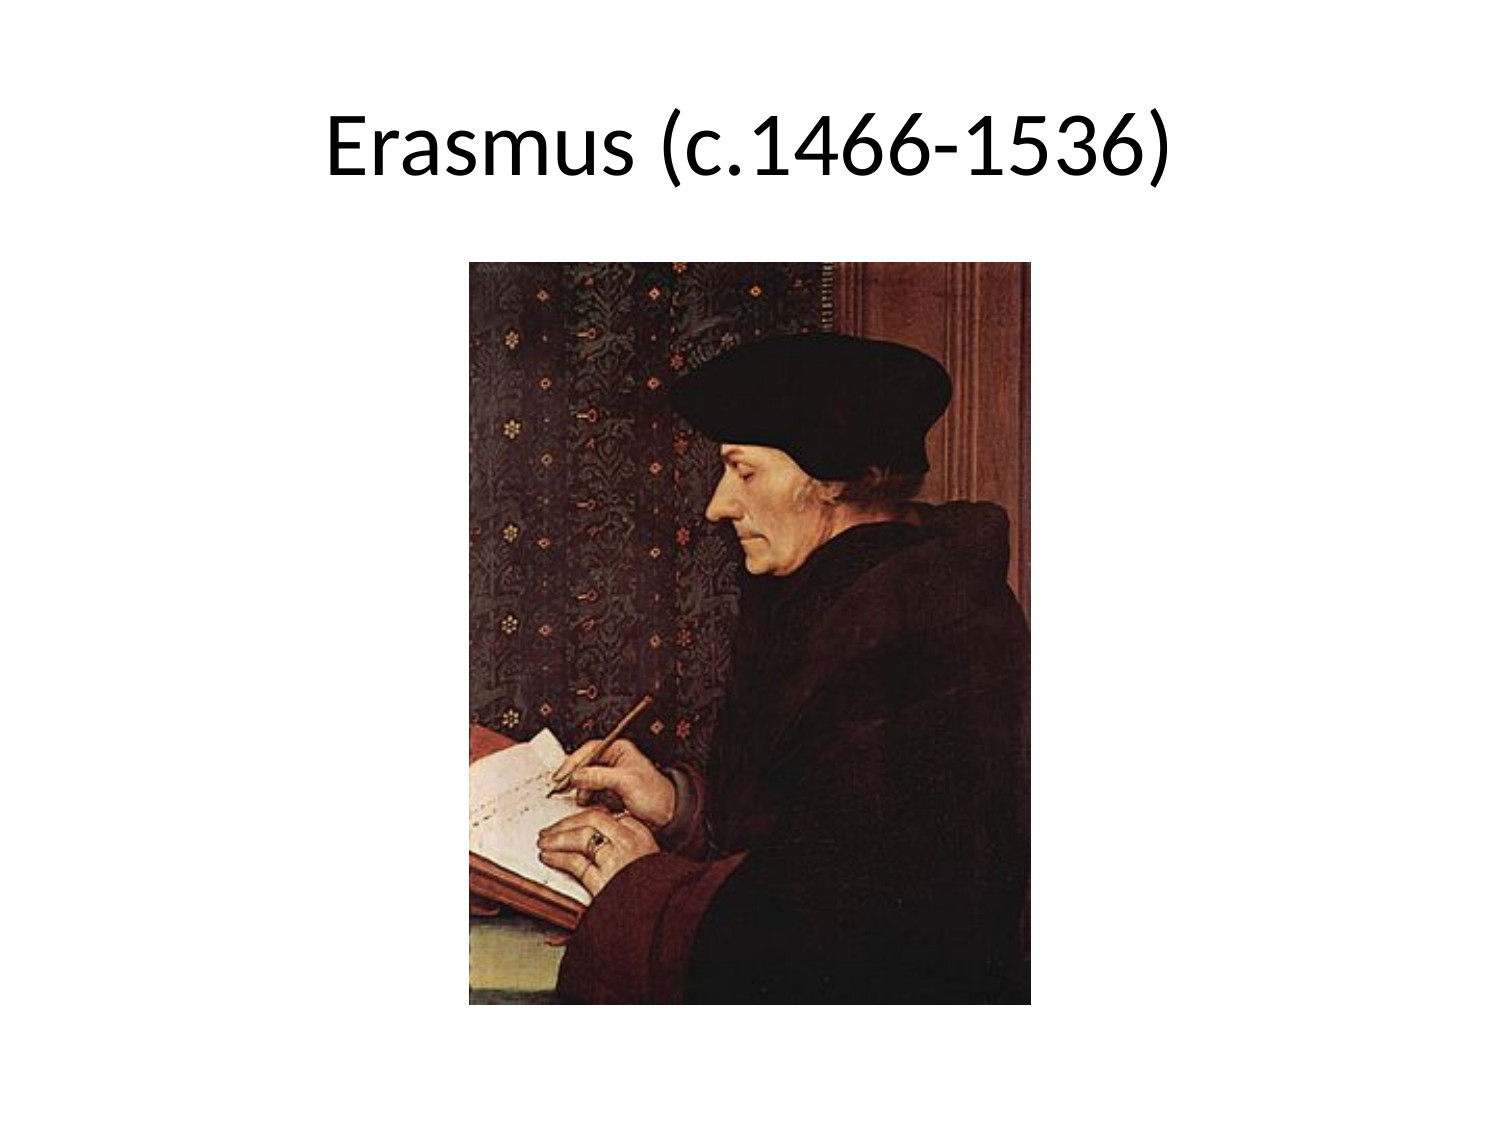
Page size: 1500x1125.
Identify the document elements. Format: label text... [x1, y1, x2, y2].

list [74, 262, 1426, 1006]
title Erasmus (c.1466-1536) [75, 45, 1425, 233]
